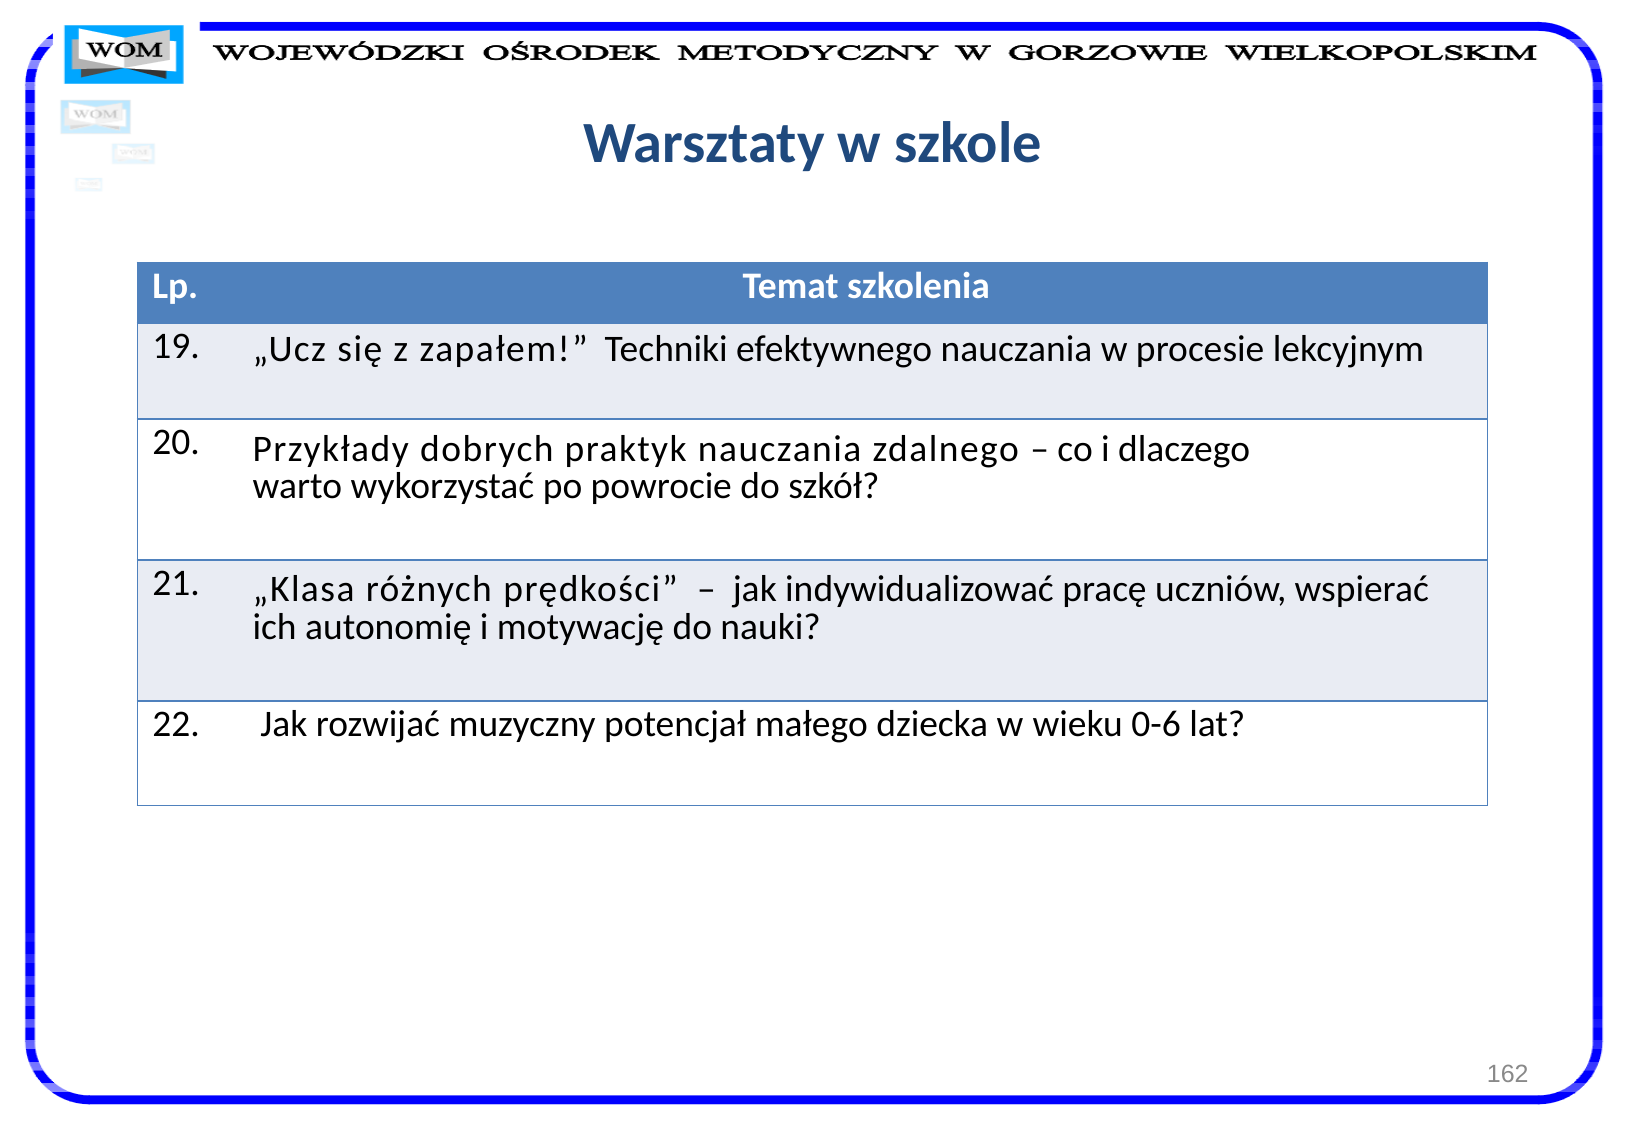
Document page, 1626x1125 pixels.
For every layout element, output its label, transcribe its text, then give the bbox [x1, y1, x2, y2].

title Warsztaty w szkole [81, 45, 1544, 233]
table_cell 20. [138, 420, 245, 559]
table_cell 22. [138, 702, 245, 805]
slide_number 162 [1164, 1042, 1544, 1103]
table_cell Jak rozwijać muzyczny potencjał małego dziecka w wieku 0-6 lat? [245, 702, 1487, 805]
table_cell „Klasa różnych prędkości” – jak indywidualizować pracę uczniów, wspierać ich autonomię i motywację do nauki? [245, 561, 1487, 700]
table_cell Przykłady dobrych praktyk nauczania zdalnego – co i dlaczego warto wykorzystać po powrocie do szkół? [245, 420, 1487, 559]
table_header Lp. [138, 263, 245, 322]
table_header Temat szkolenia [245, 263, 1487, 322]
table_cell 19. [138, 324, 245, 418]
picture [0, 0, 1625, 1125]
table_cell „Ucz się z zapałem!” Techniki efektywnego nauczania w procesie lekcyjnym [245, 324, 1487, 418]
table_cell 21. [138, 561, 245, 700]
